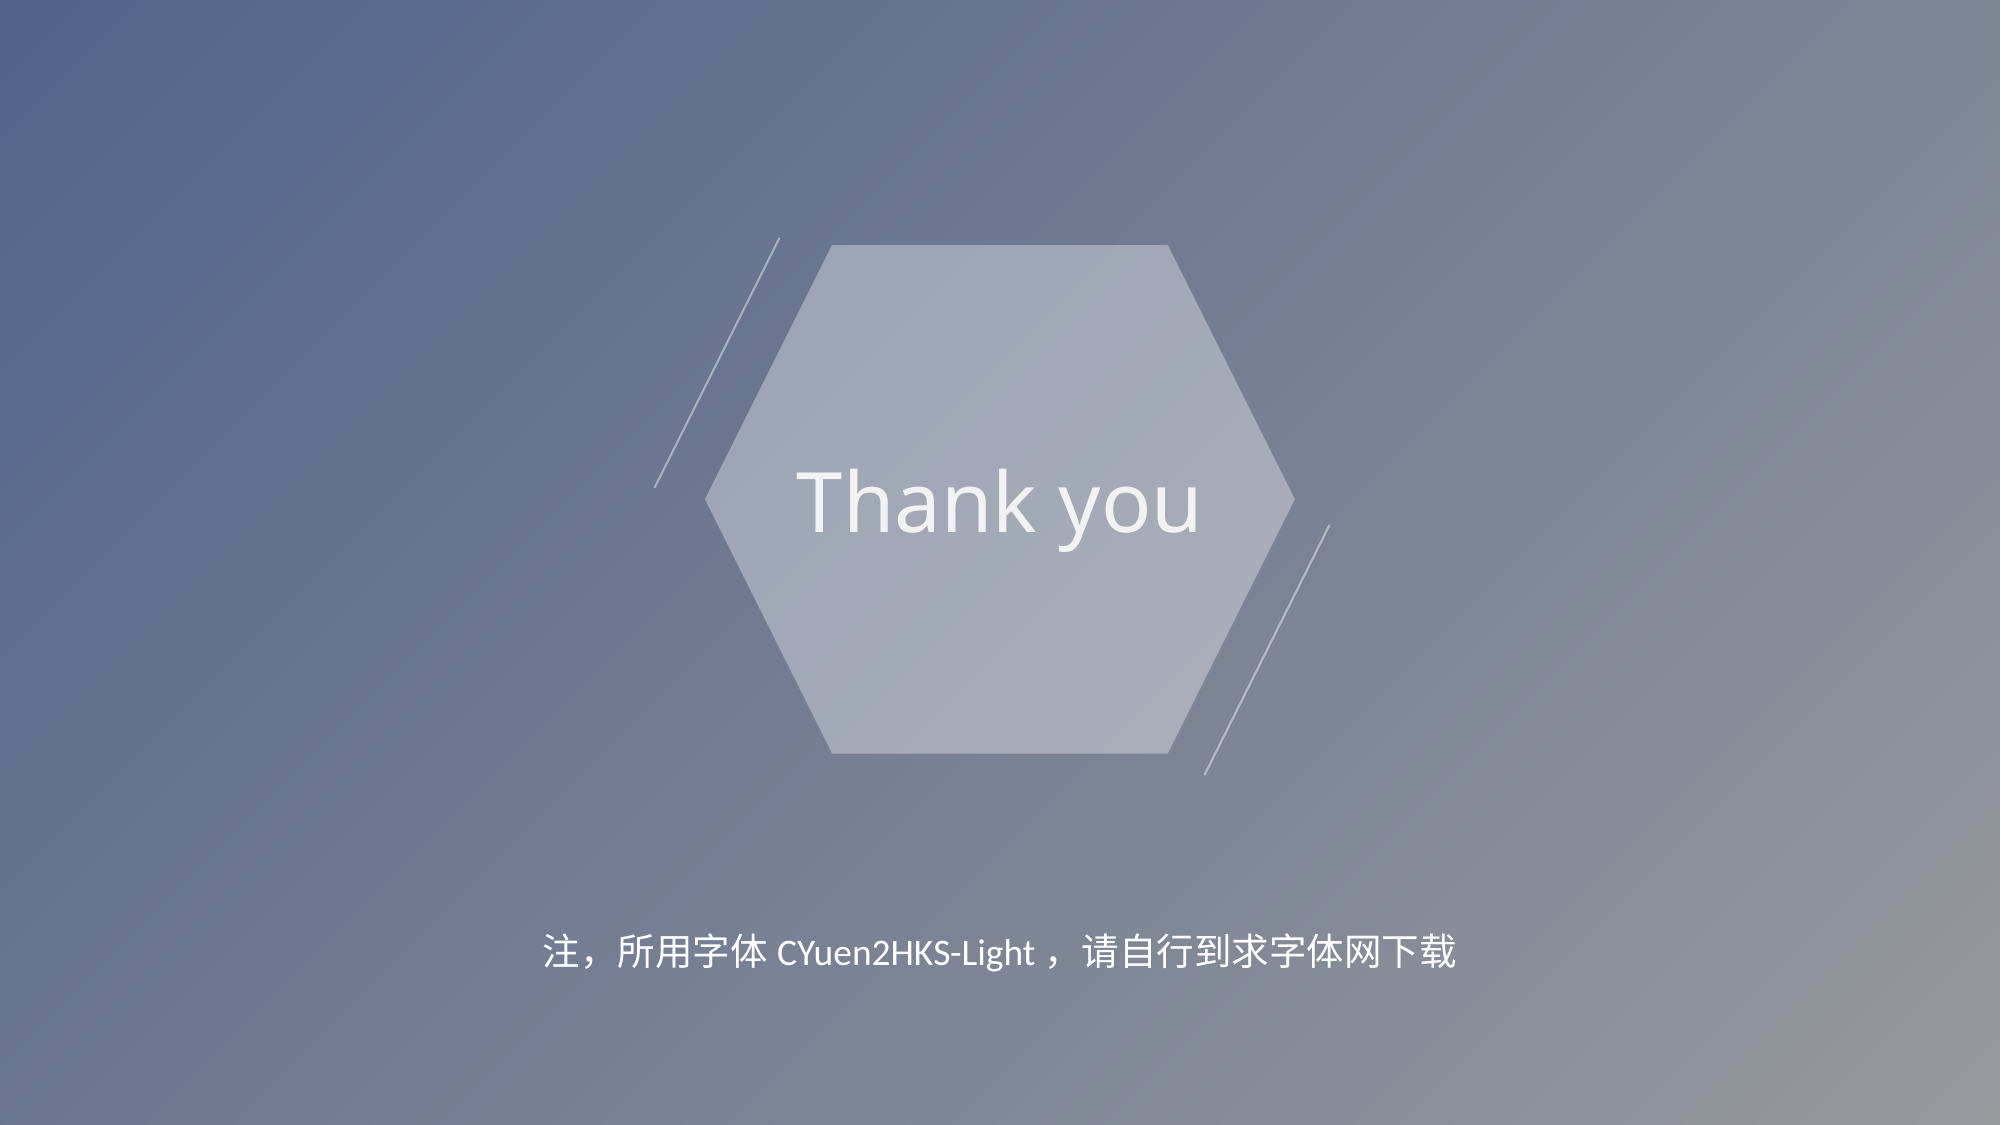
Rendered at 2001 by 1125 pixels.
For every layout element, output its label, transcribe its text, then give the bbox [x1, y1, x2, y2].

text_box 注，所用字体CYuen2HKS-Light，请自行到求字体网下载 [528, 920, 1472, 980]
text_box [653, 237, 781, 489]
text_box [1203, 524, 1331, 776]
text_box [732, 243, 1267, 441]
text_box [732, 557, 1268, 755]
text_box Thank you [637, 441, 1363, 557]
